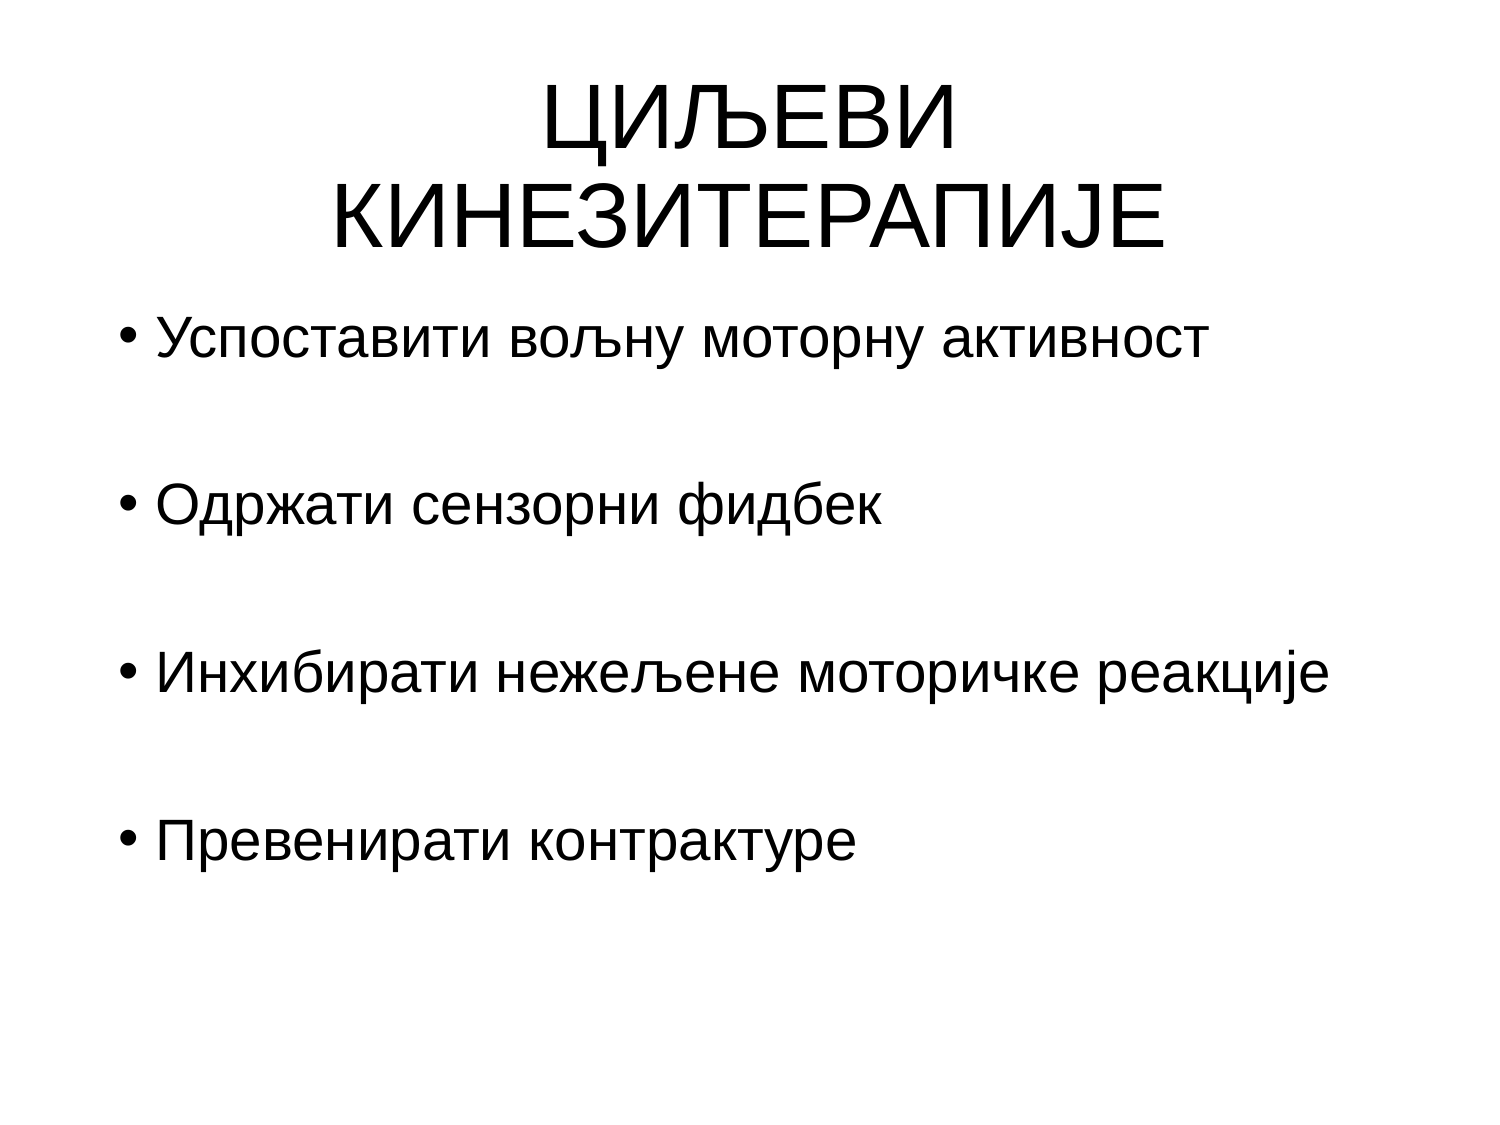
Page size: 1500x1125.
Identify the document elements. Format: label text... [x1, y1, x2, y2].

list Успоставити вољну моторну активност Одржати сензорни фидбек Инхибирати нежељене моторичке реакције Превенирати контрактуре [103, 299, 1397, 1014]
title ЦИЉЕВИ КИНЕЗИТЕРАПИЈЕ [103, 59, 1397, 278]
